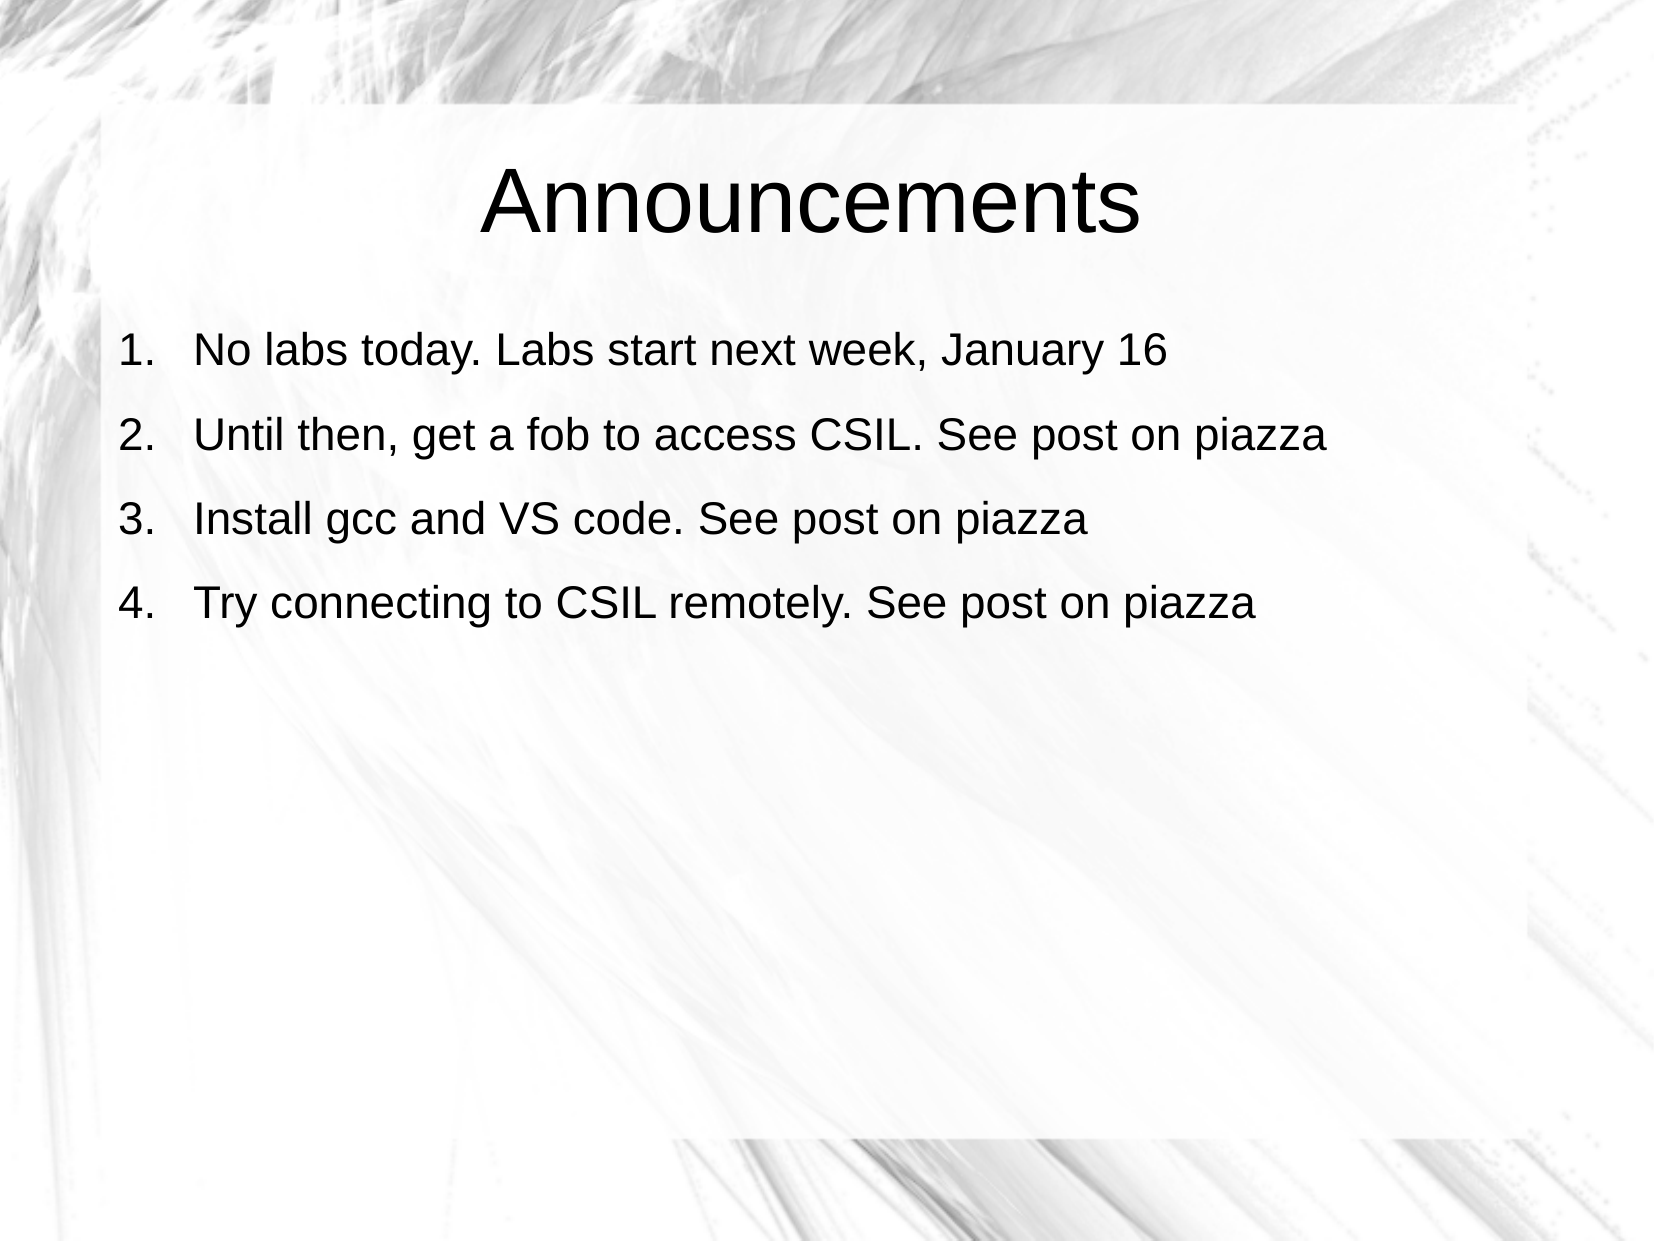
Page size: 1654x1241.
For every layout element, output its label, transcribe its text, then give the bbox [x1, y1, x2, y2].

picture [0, 0, 1654, 1241]
list No labs today. Labs start next week, January 16 Until then, get a fob to access CSIL. See post on piazza Install gcc and VS code. See post on piazza Try connecting to CSIL remotely. See post on piazza [118, 319, 1571, 1102]
title Announcements [118, 112, 1506, 281]
